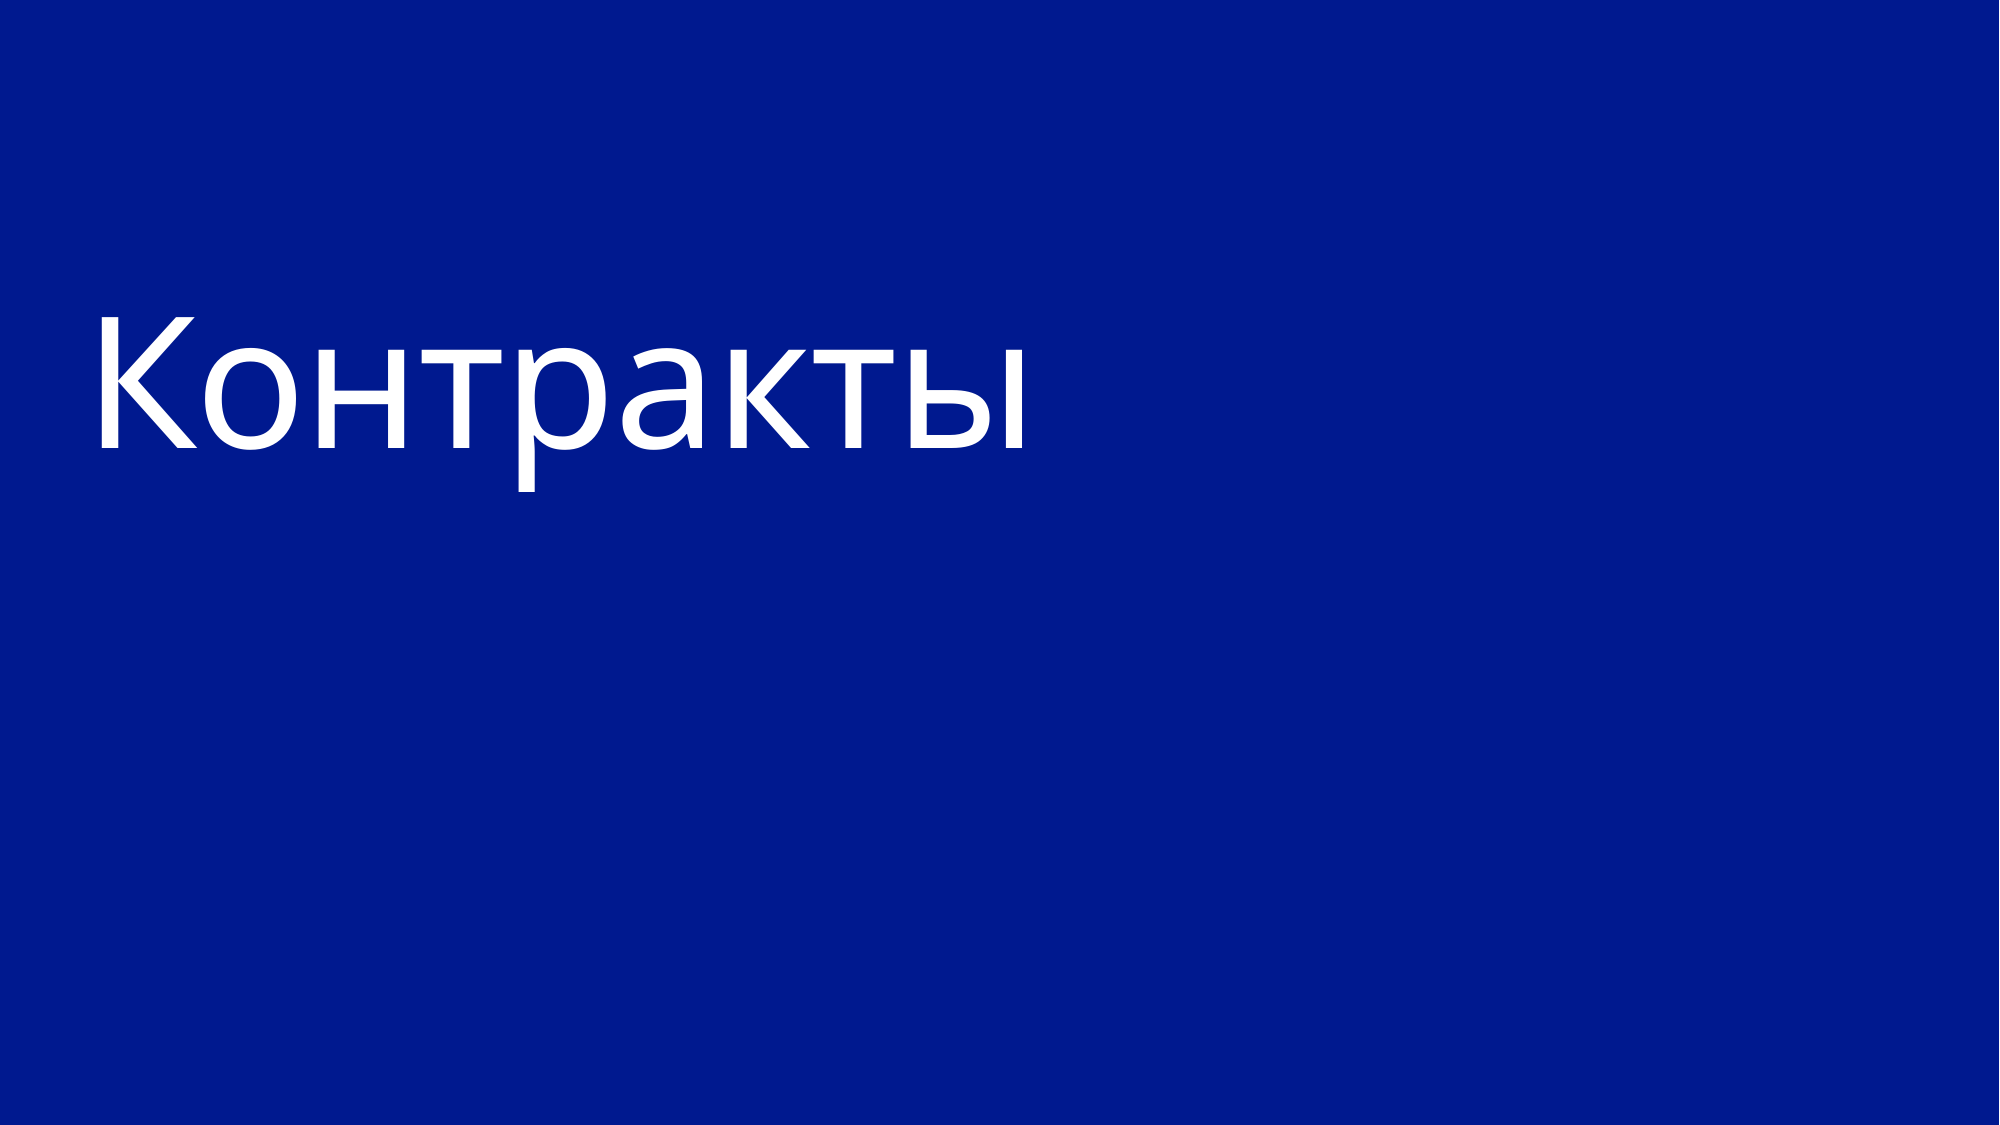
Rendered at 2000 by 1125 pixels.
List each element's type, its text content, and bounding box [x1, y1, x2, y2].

list Контракты [84, 290, 1926, 490]
